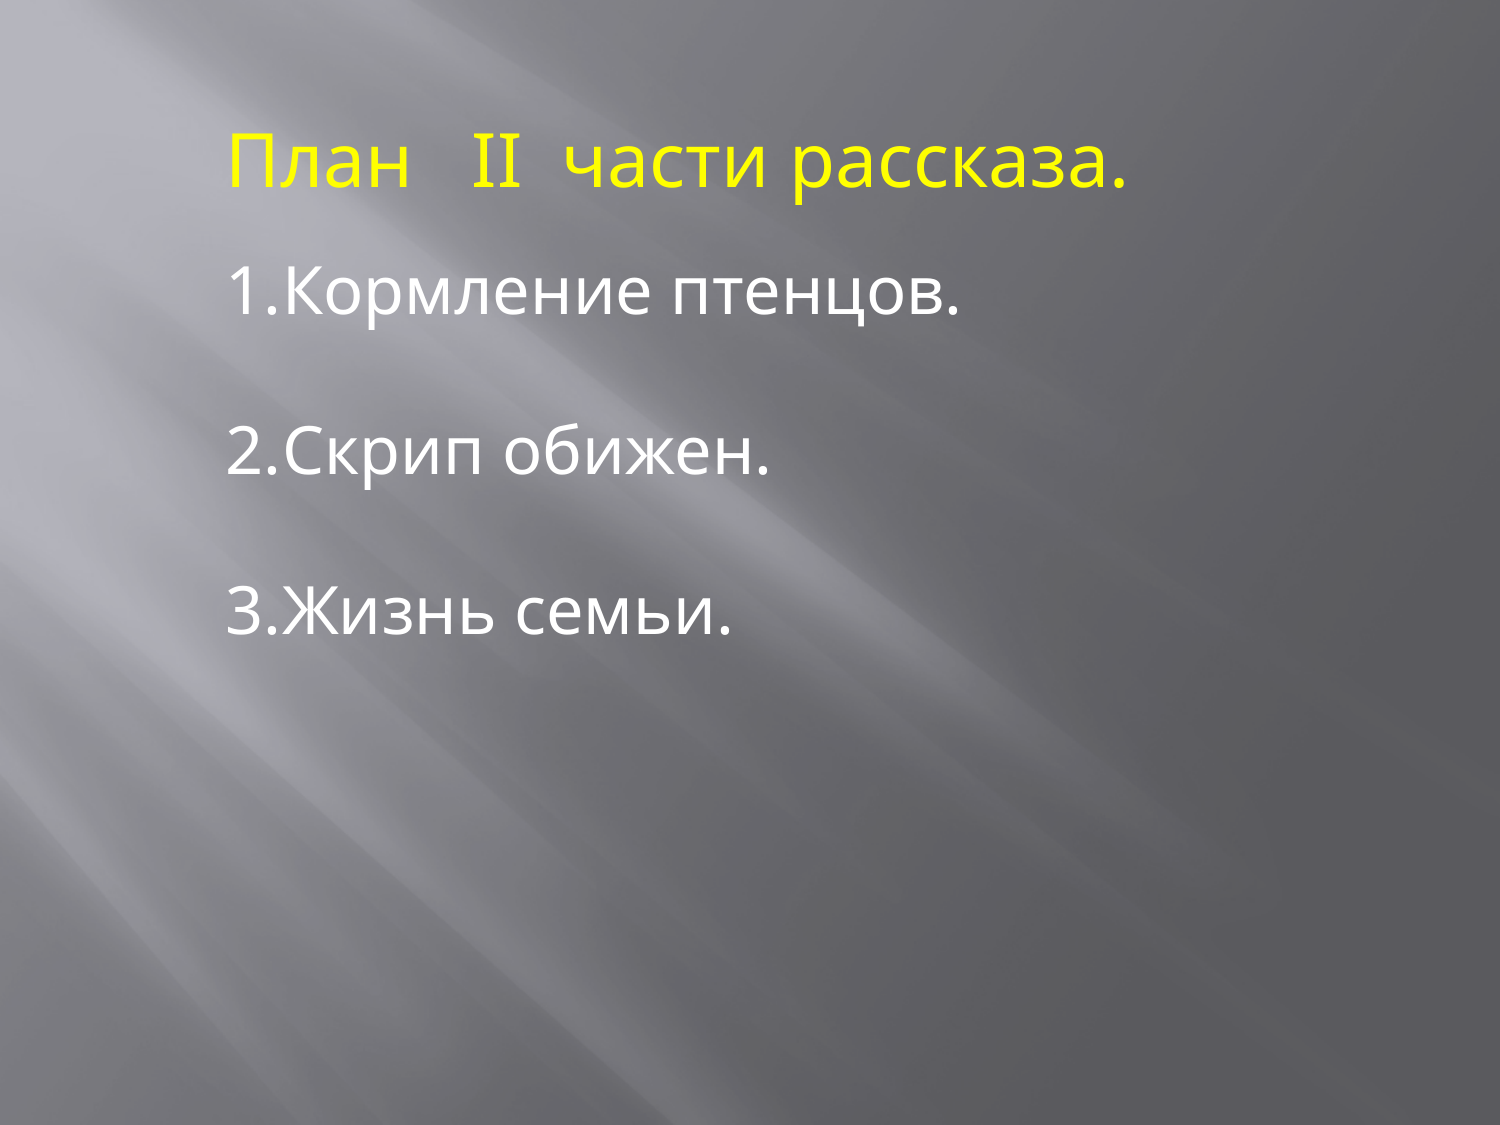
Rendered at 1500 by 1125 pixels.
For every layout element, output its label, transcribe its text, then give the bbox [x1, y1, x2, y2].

text_box План II части рассказа. Кормление птенцов. Скрип обижен. Жизнь семьи. [210, 105, 1360, 655]
